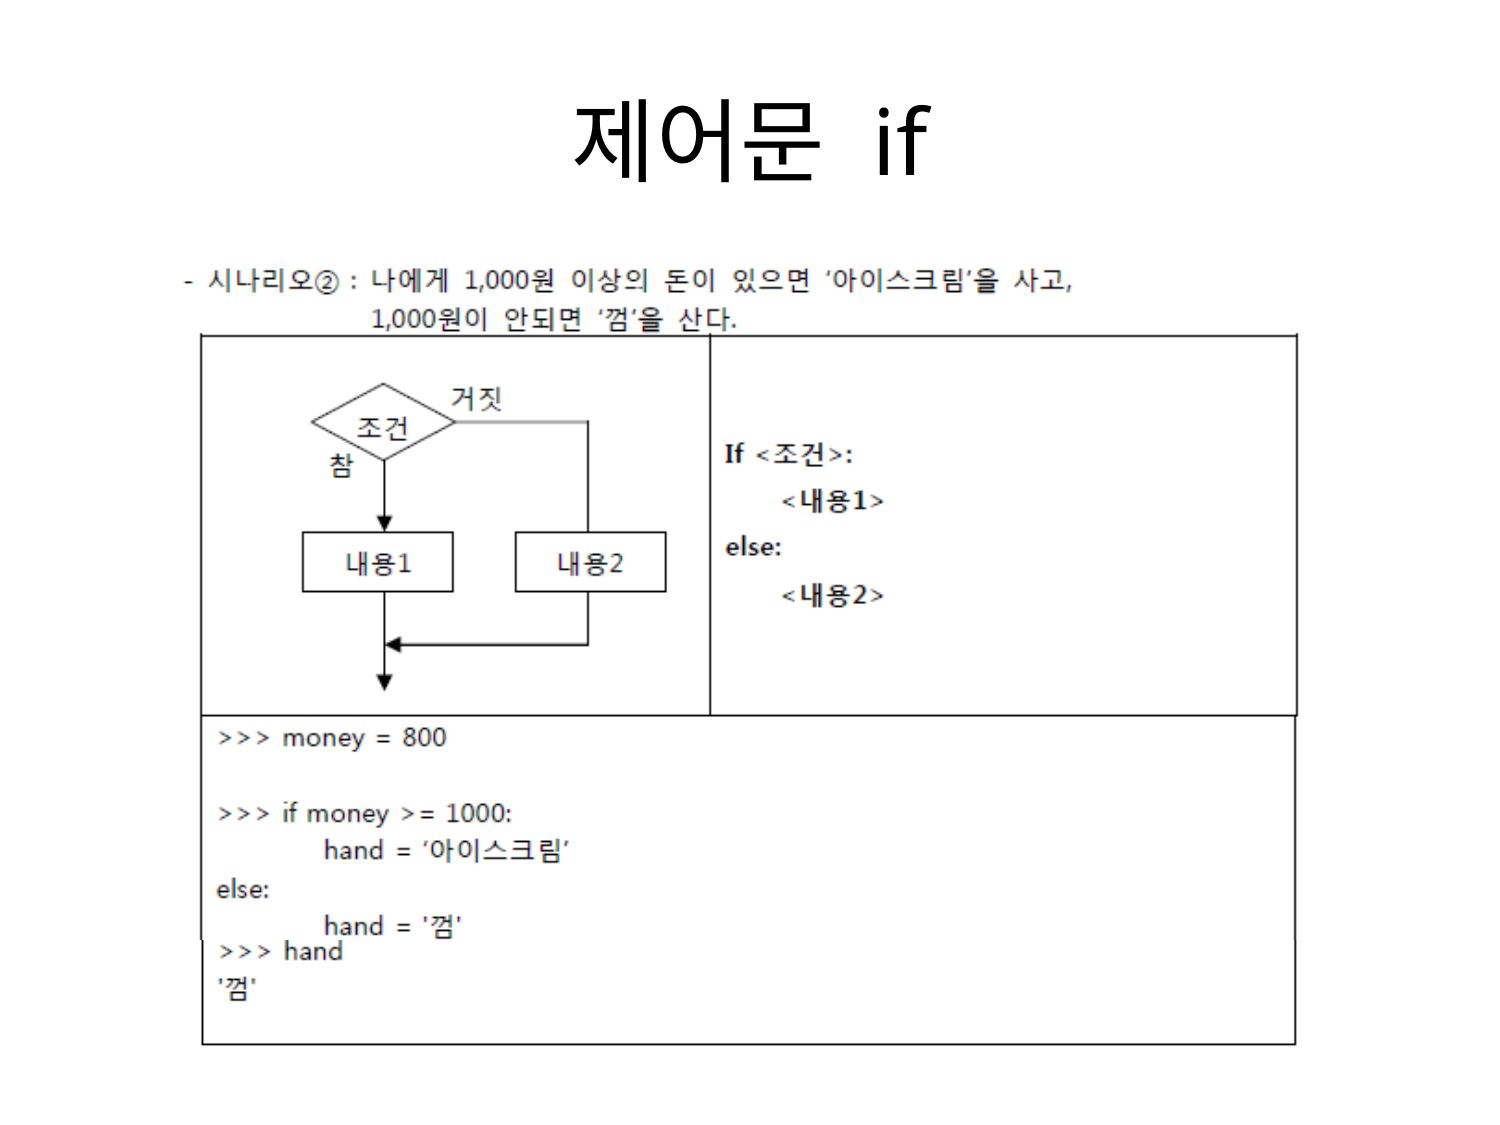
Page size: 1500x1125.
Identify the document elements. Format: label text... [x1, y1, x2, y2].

picture [170, 266, 1305, 1056]
title 제어문 if [75, 45, 1425, 233]
